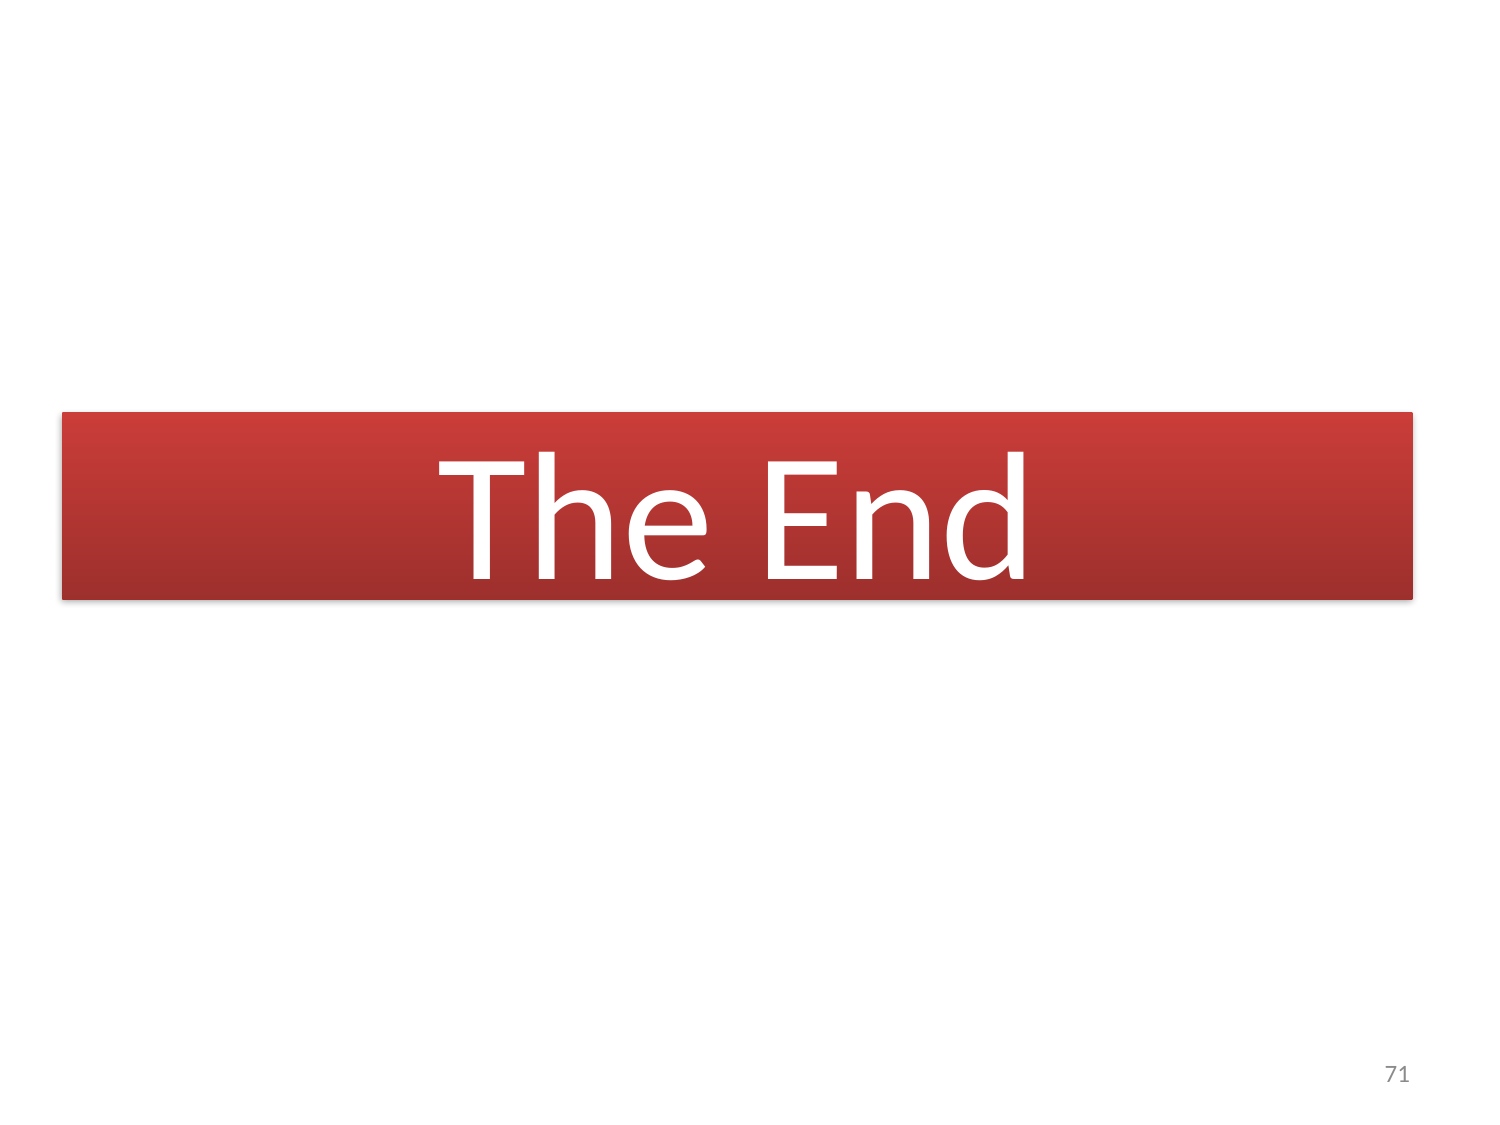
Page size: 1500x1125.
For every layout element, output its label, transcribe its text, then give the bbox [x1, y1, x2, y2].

slide_number 71 [1074, 1042, 1425, 1103]
title The End [62, 412, 1413, 600]
